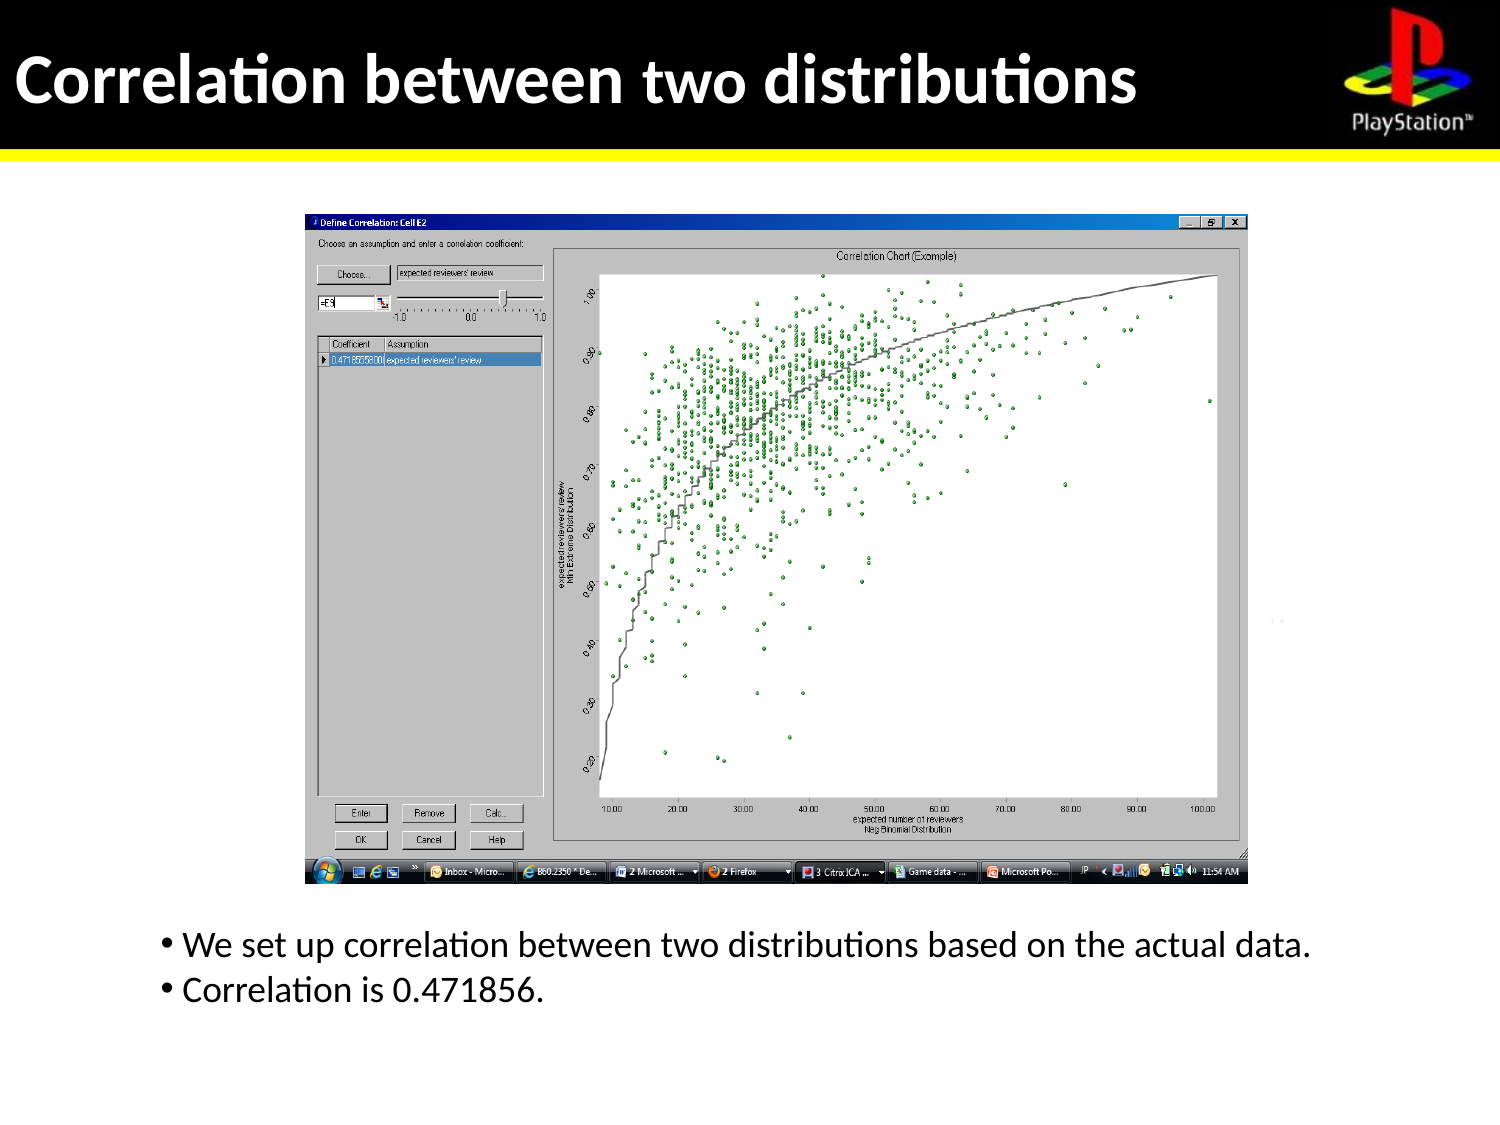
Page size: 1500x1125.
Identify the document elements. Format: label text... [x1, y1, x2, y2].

title Correlation between two distributions [0, 0, 1350, 150]
text_box We set up correlation between two distributions based on the actual data. Correlation is 0.471856. [145, 912, 1350, 1018]
picture [1350, 5, 1495, 145]
picture [305, 213, 1249, 884]
